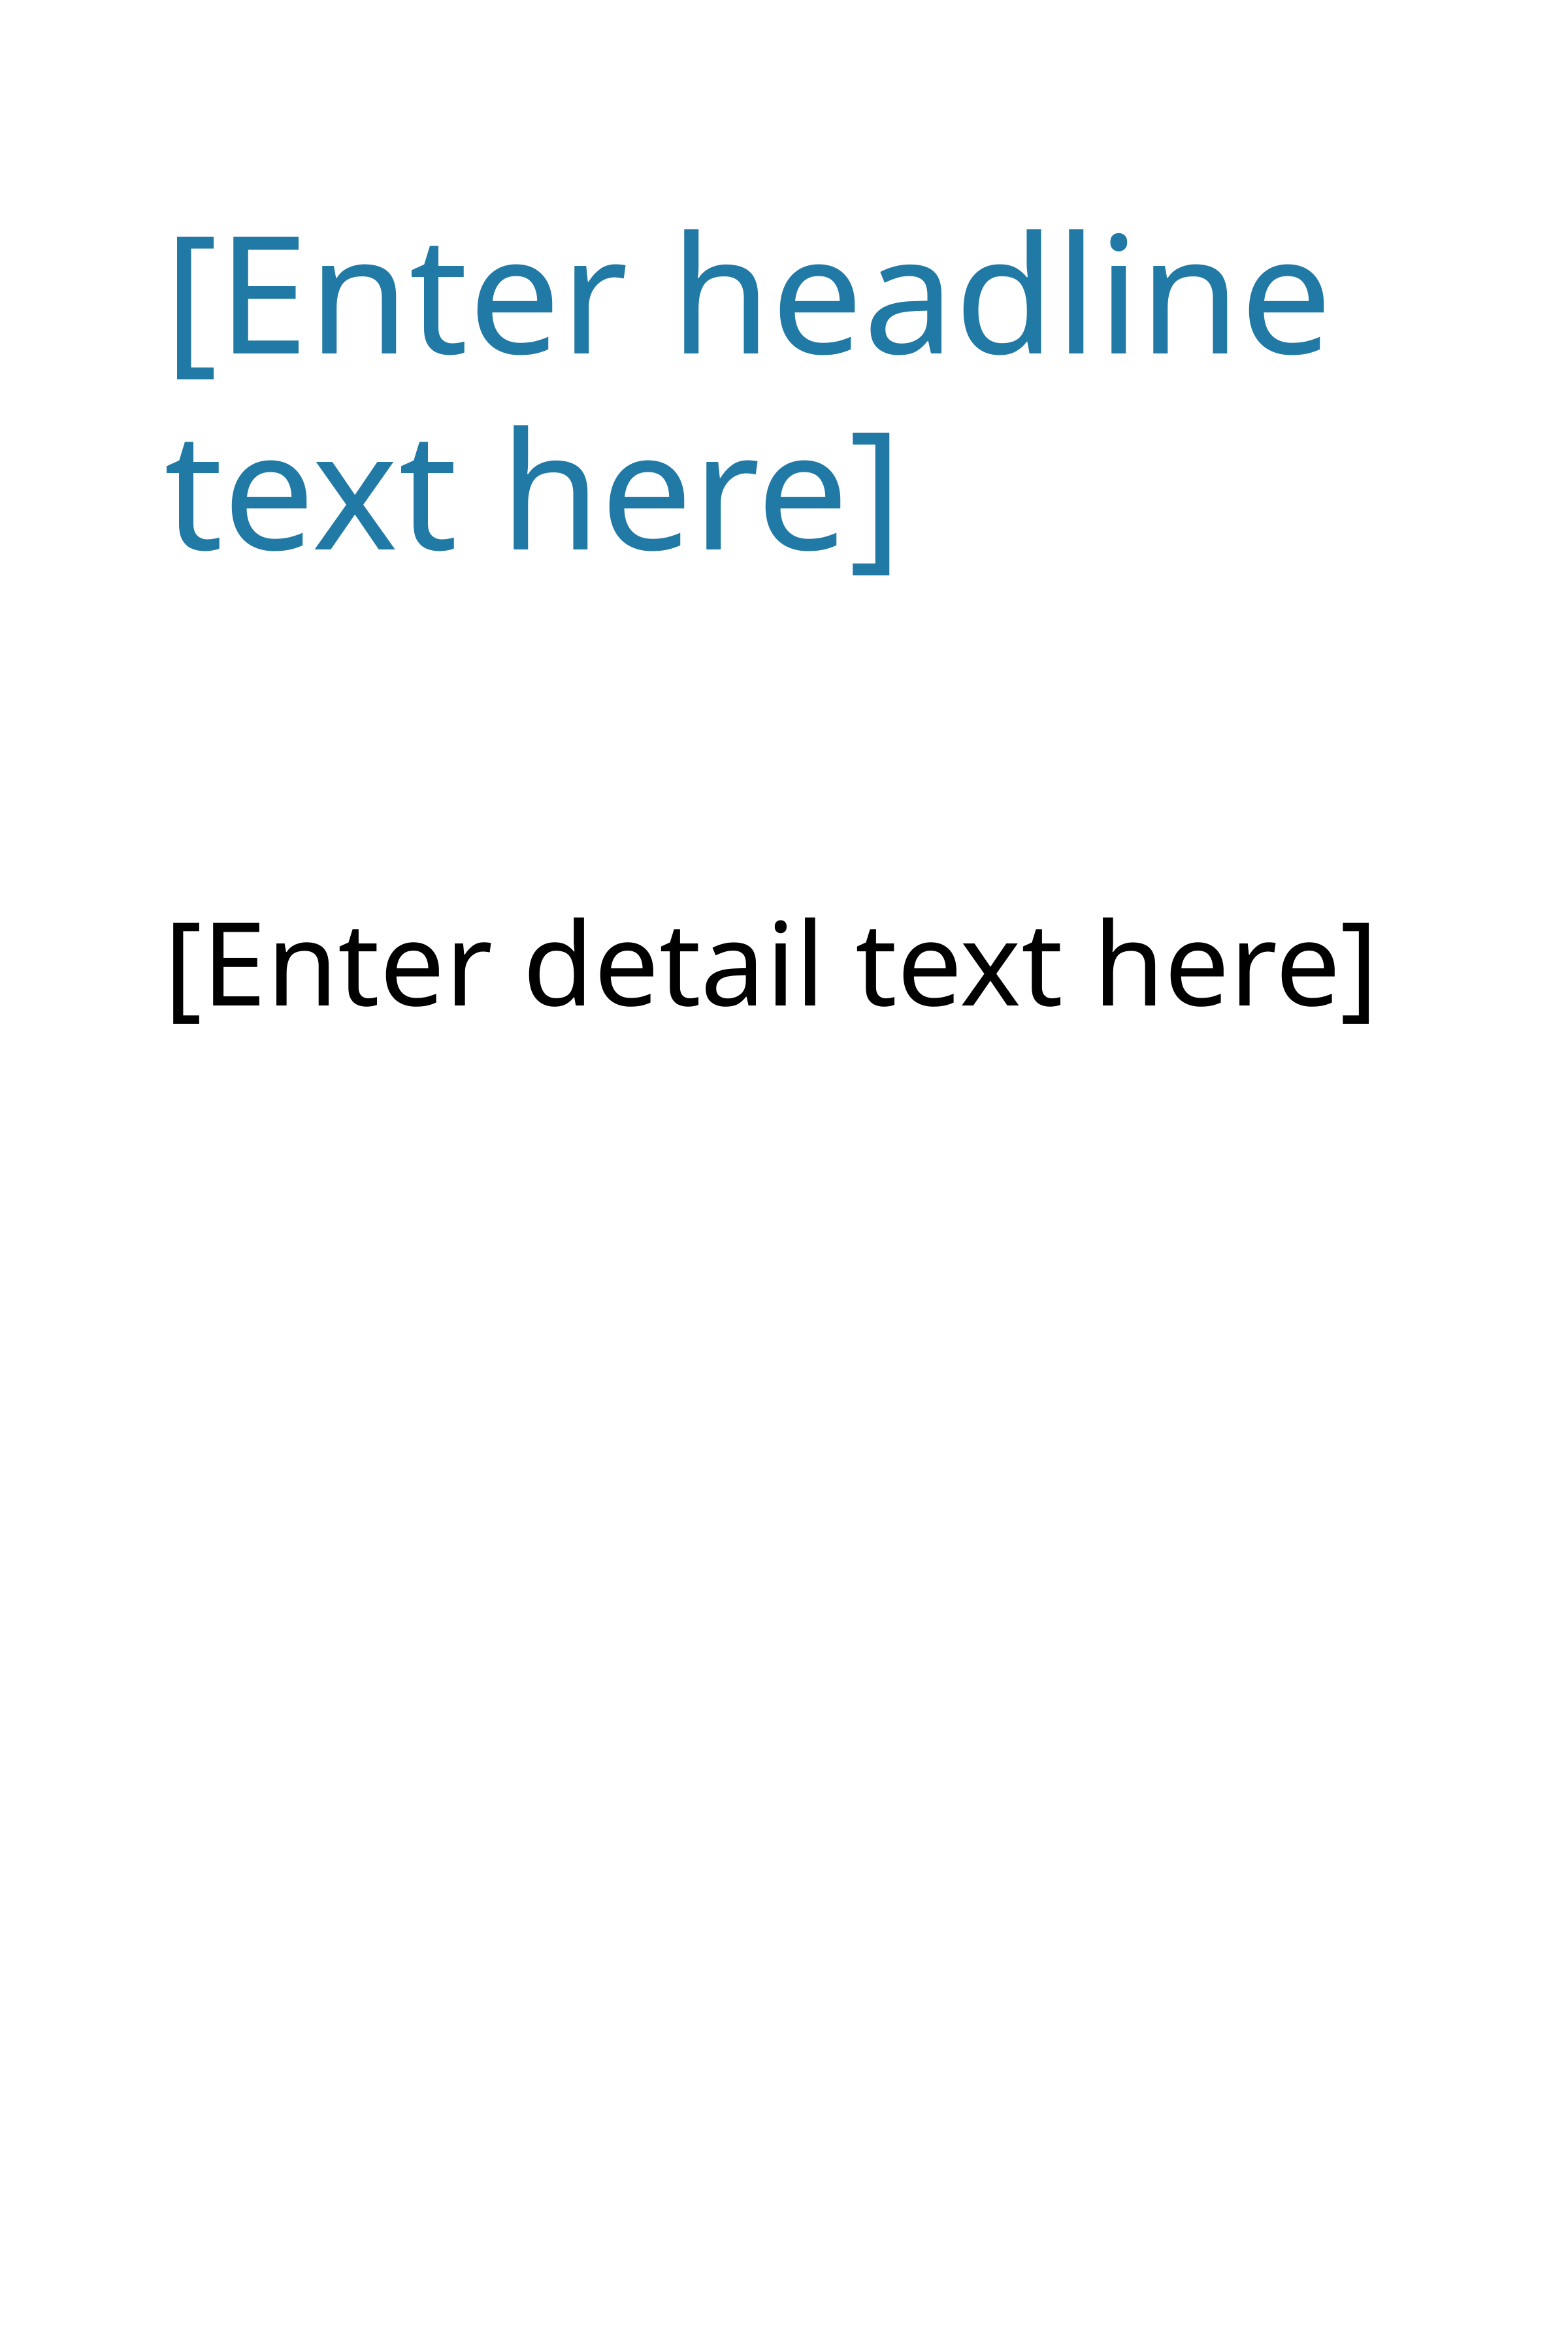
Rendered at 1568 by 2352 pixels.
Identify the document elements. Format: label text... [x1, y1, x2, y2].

text_box [Enter headline text here] [154, 180, 1497, 791]
text_box [Enter detail text here] [154, 880, 1497, 1198]
